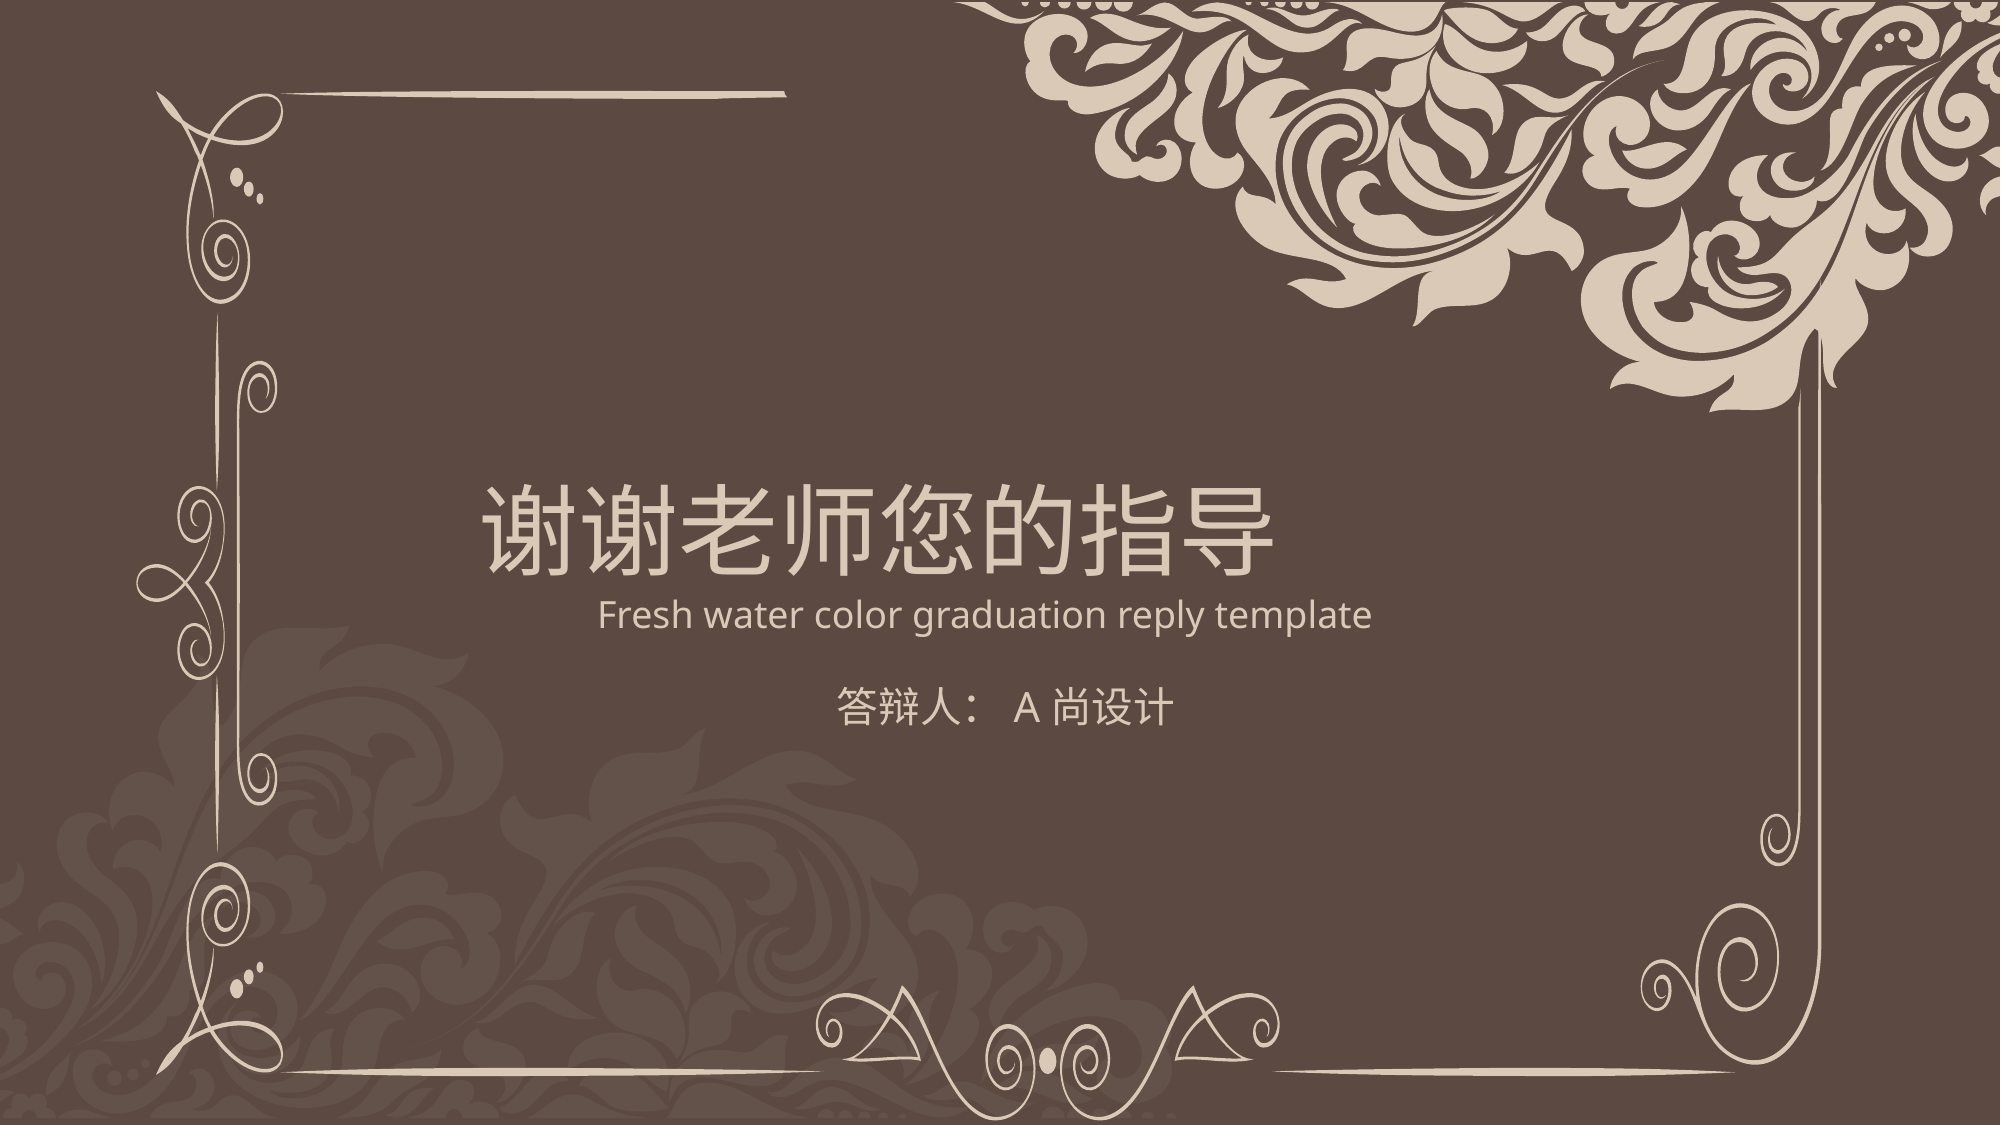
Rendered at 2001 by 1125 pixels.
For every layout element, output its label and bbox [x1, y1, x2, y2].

text_box [0, 0, 2000, 1125]
